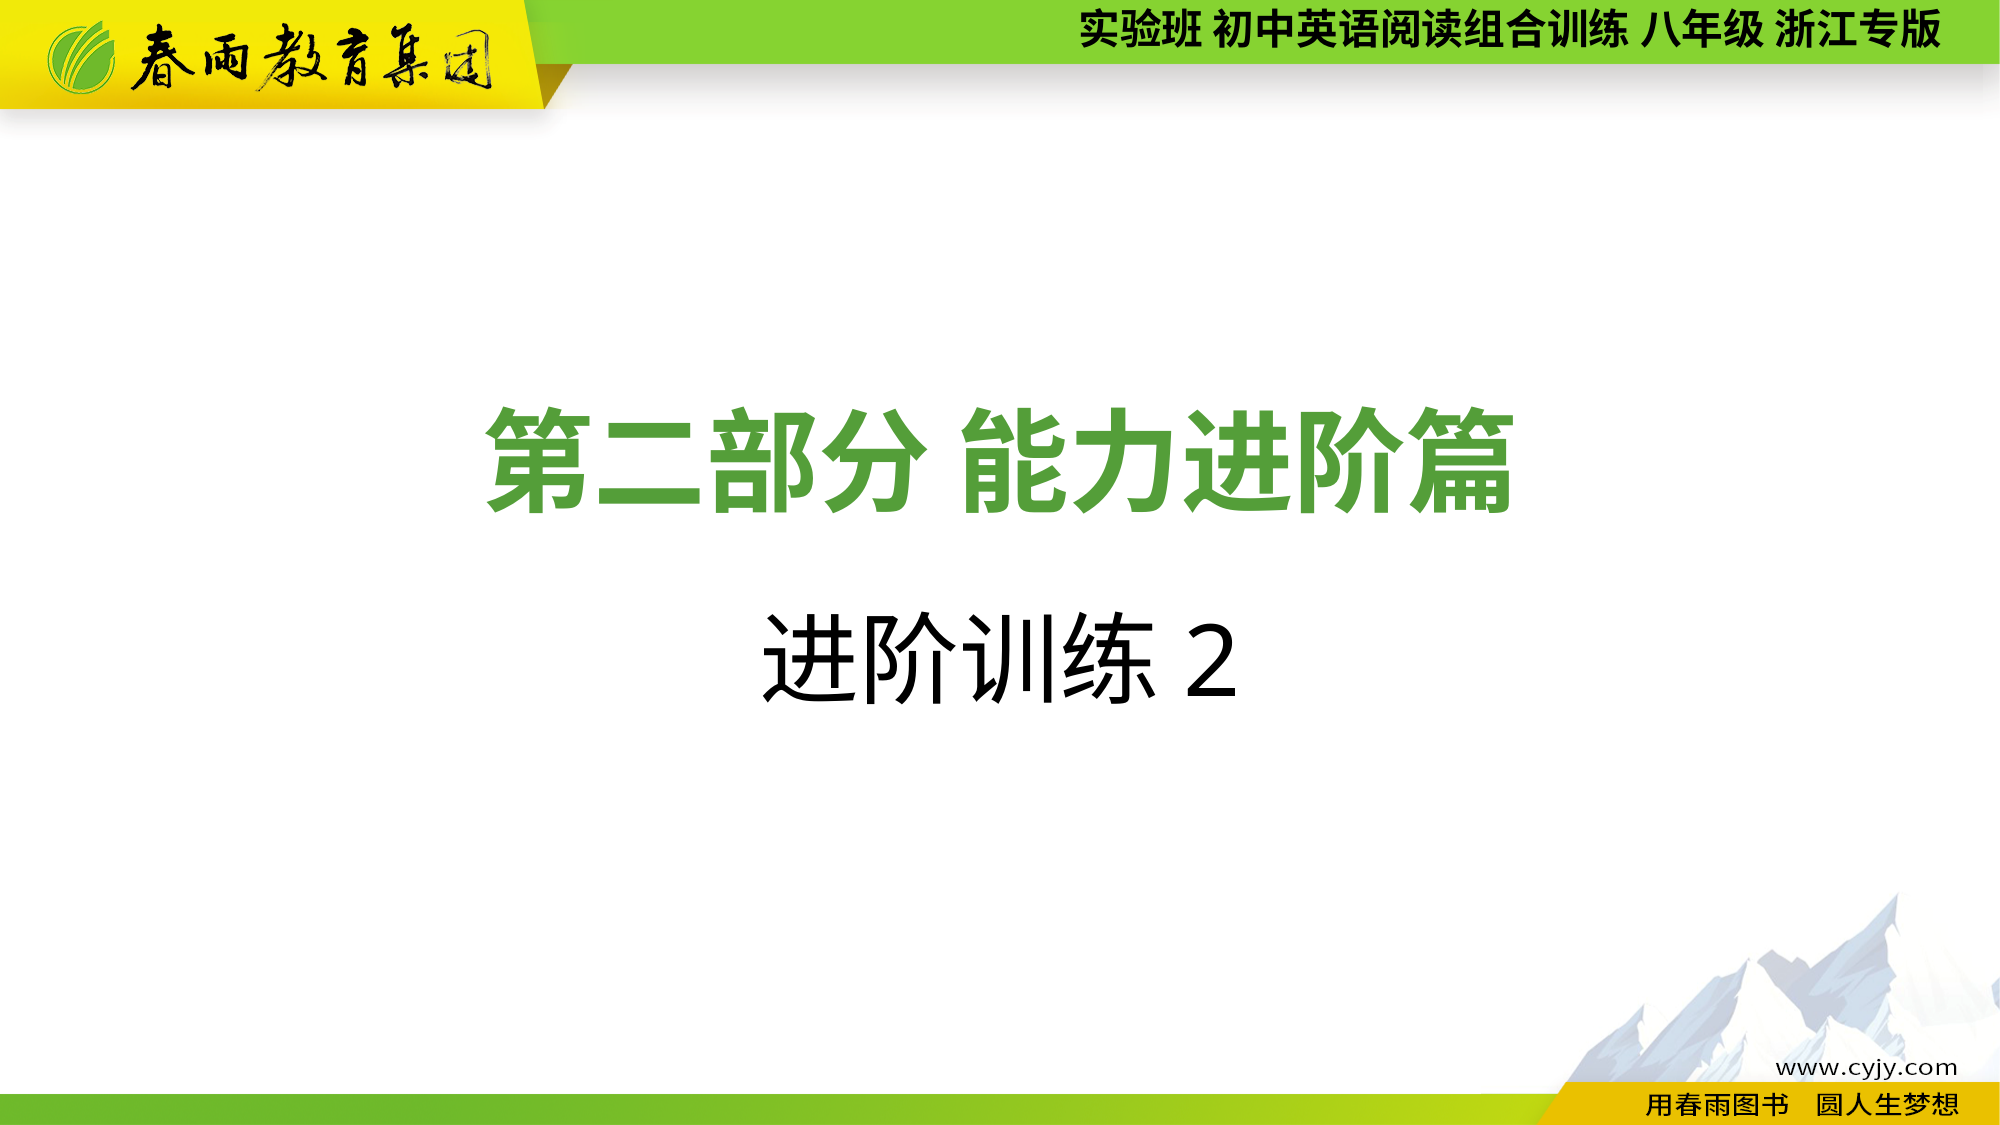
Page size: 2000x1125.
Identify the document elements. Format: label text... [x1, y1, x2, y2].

text_box 进阶训练2 [54, 528, 1946, 724]
text_box 第二部分 能力进阶篇 [54, 316, 1946, 528]
picture [0, 0, 2000, 1125]
